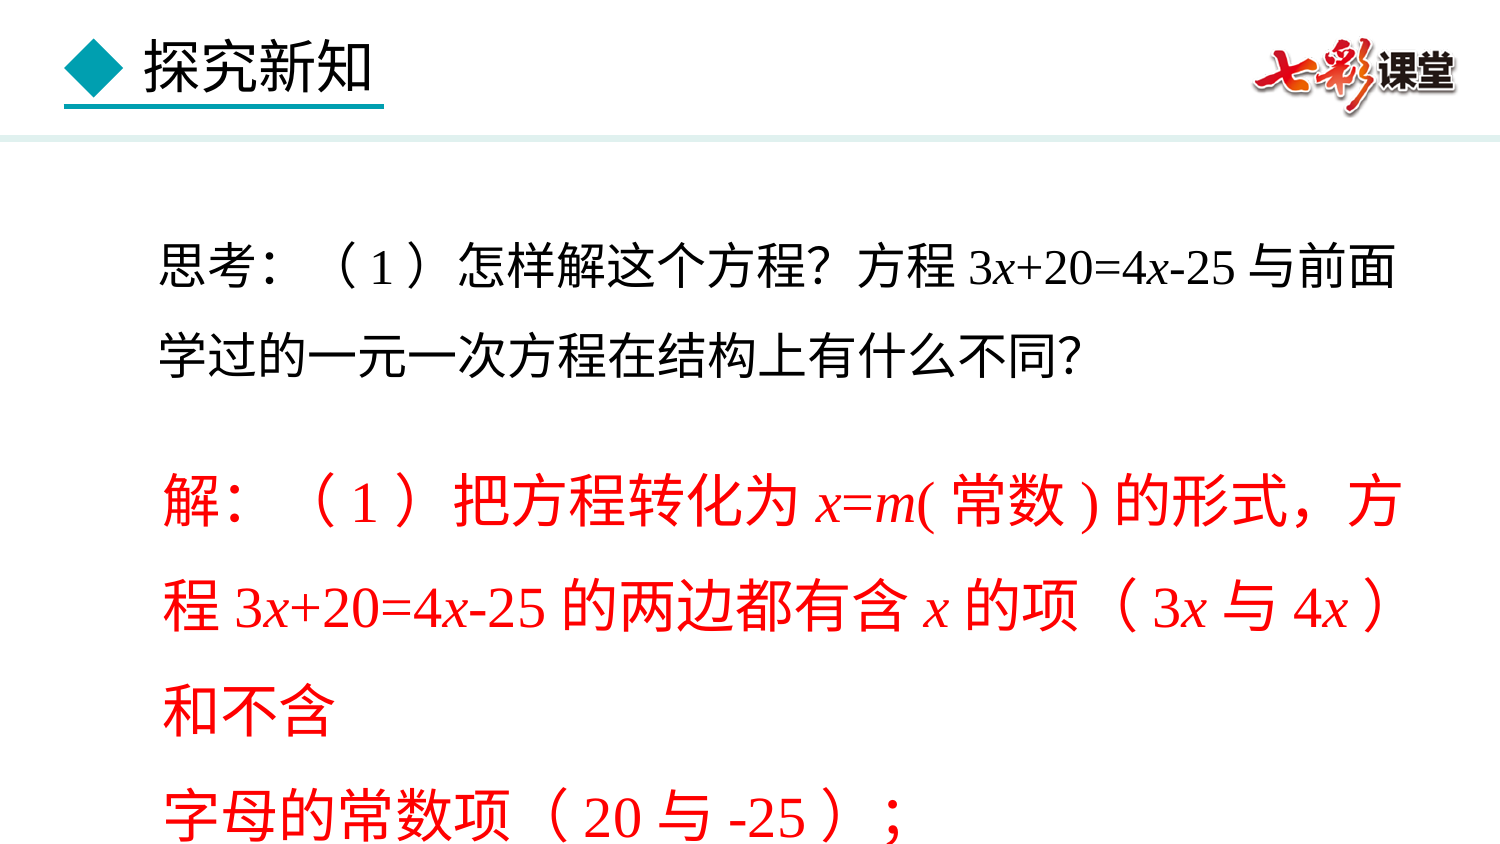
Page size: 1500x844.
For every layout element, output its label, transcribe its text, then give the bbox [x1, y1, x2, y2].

text_box 解：（1）把方程转化为x=m(常数)的形式，方程3x+20=4x-25的两边都有含x的项（3x与4x）和不含 字母的常数项（20与-25）； [147, 421, 1451, 844]
picture [1249, 32, 1461, 118]
text_box 思考：（1）怎样解这个方程？方程3x+20=4x-25与前面学过的一元一次方程在结构上有什么不同？ [142, 197, 1446, 393]
